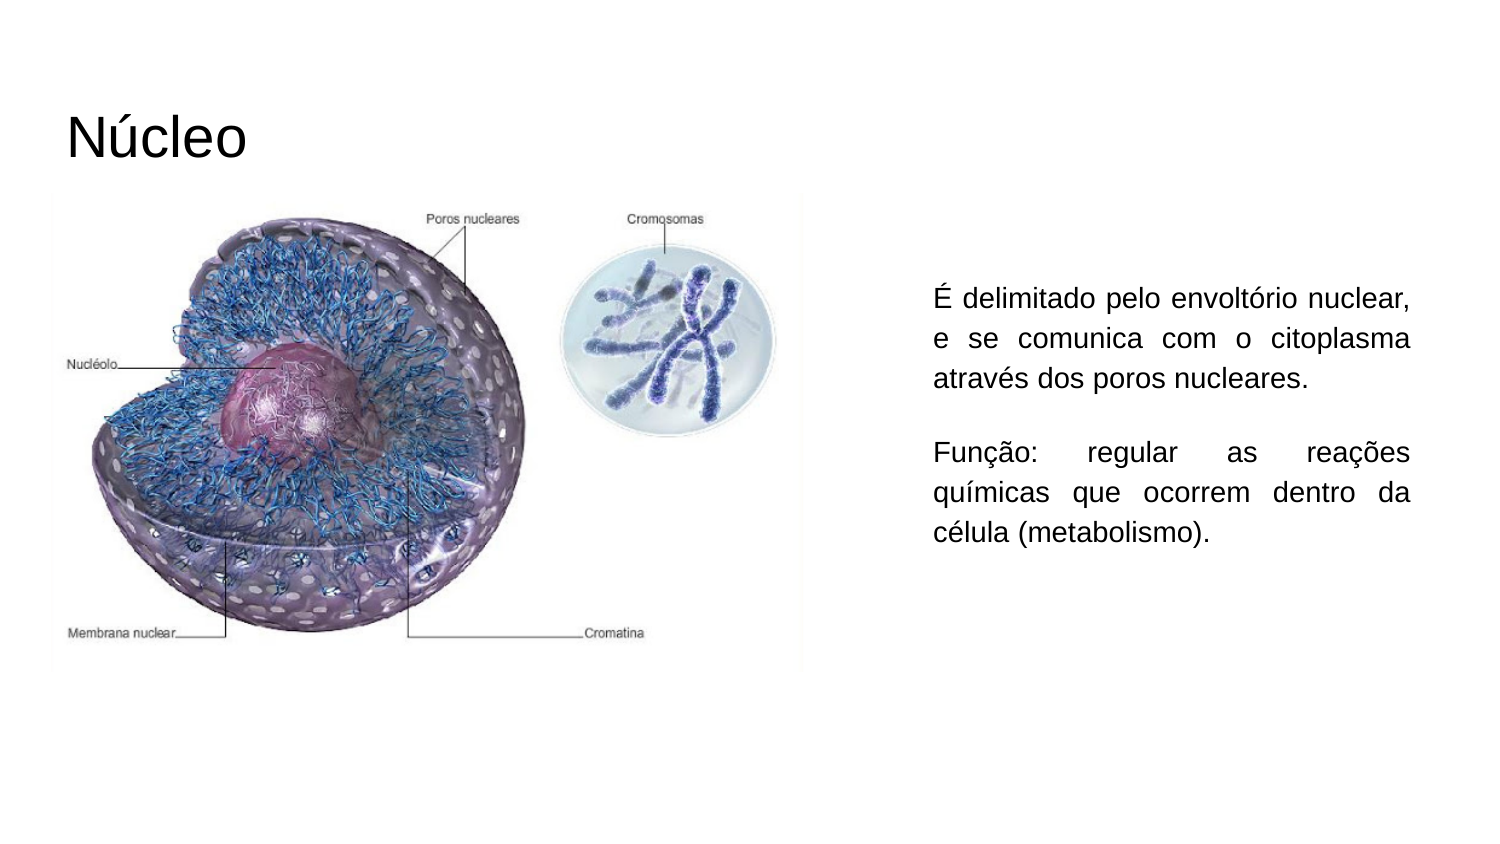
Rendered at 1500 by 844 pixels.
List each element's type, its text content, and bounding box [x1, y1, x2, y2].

picture [50, 192, 804, 672]
list É delimitado pelo envoltório nuclear, e se comunica com o citoplasma através dos poros nucleares. Função: regular as reações químicas que ocorrem dentro da célula (metabolismo). [918, 259, 1427, 585]
title Núcleo [51, 83, 1449, 178]
